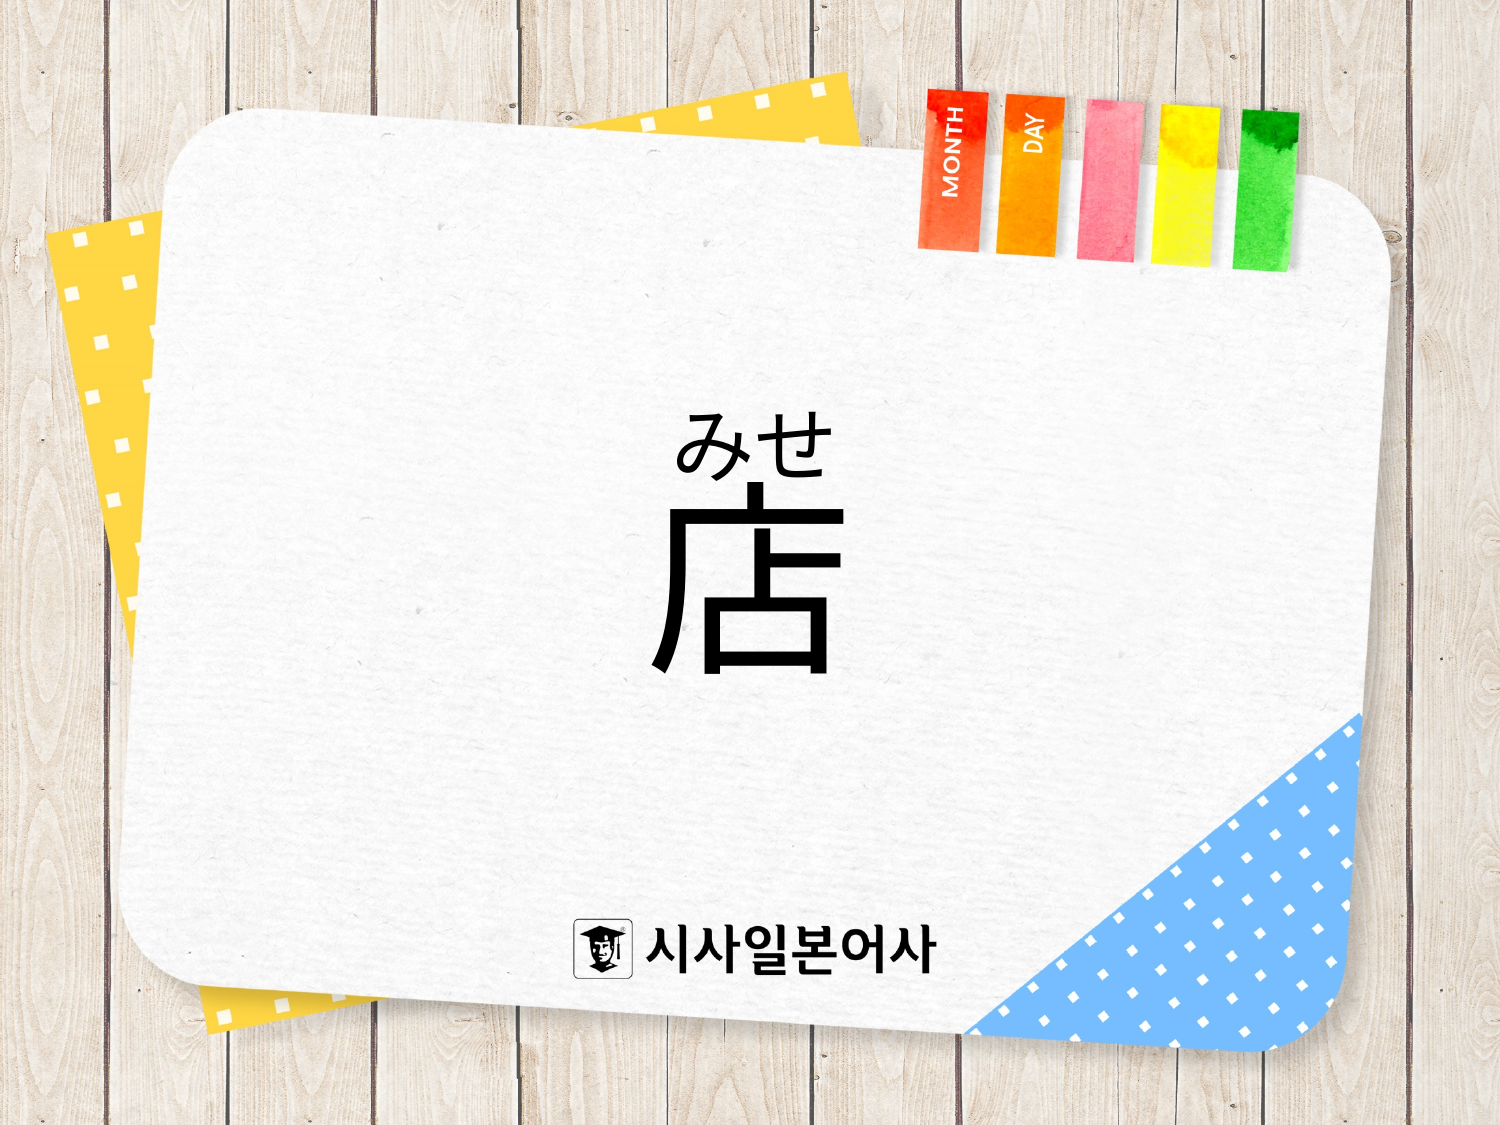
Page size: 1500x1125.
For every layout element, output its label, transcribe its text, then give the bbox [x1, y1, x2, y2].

title 店 [75, 338, 1425, 811]
picture [0, 0, 1500, 1125]
text_box みせ [656, 385, 853, 501]
